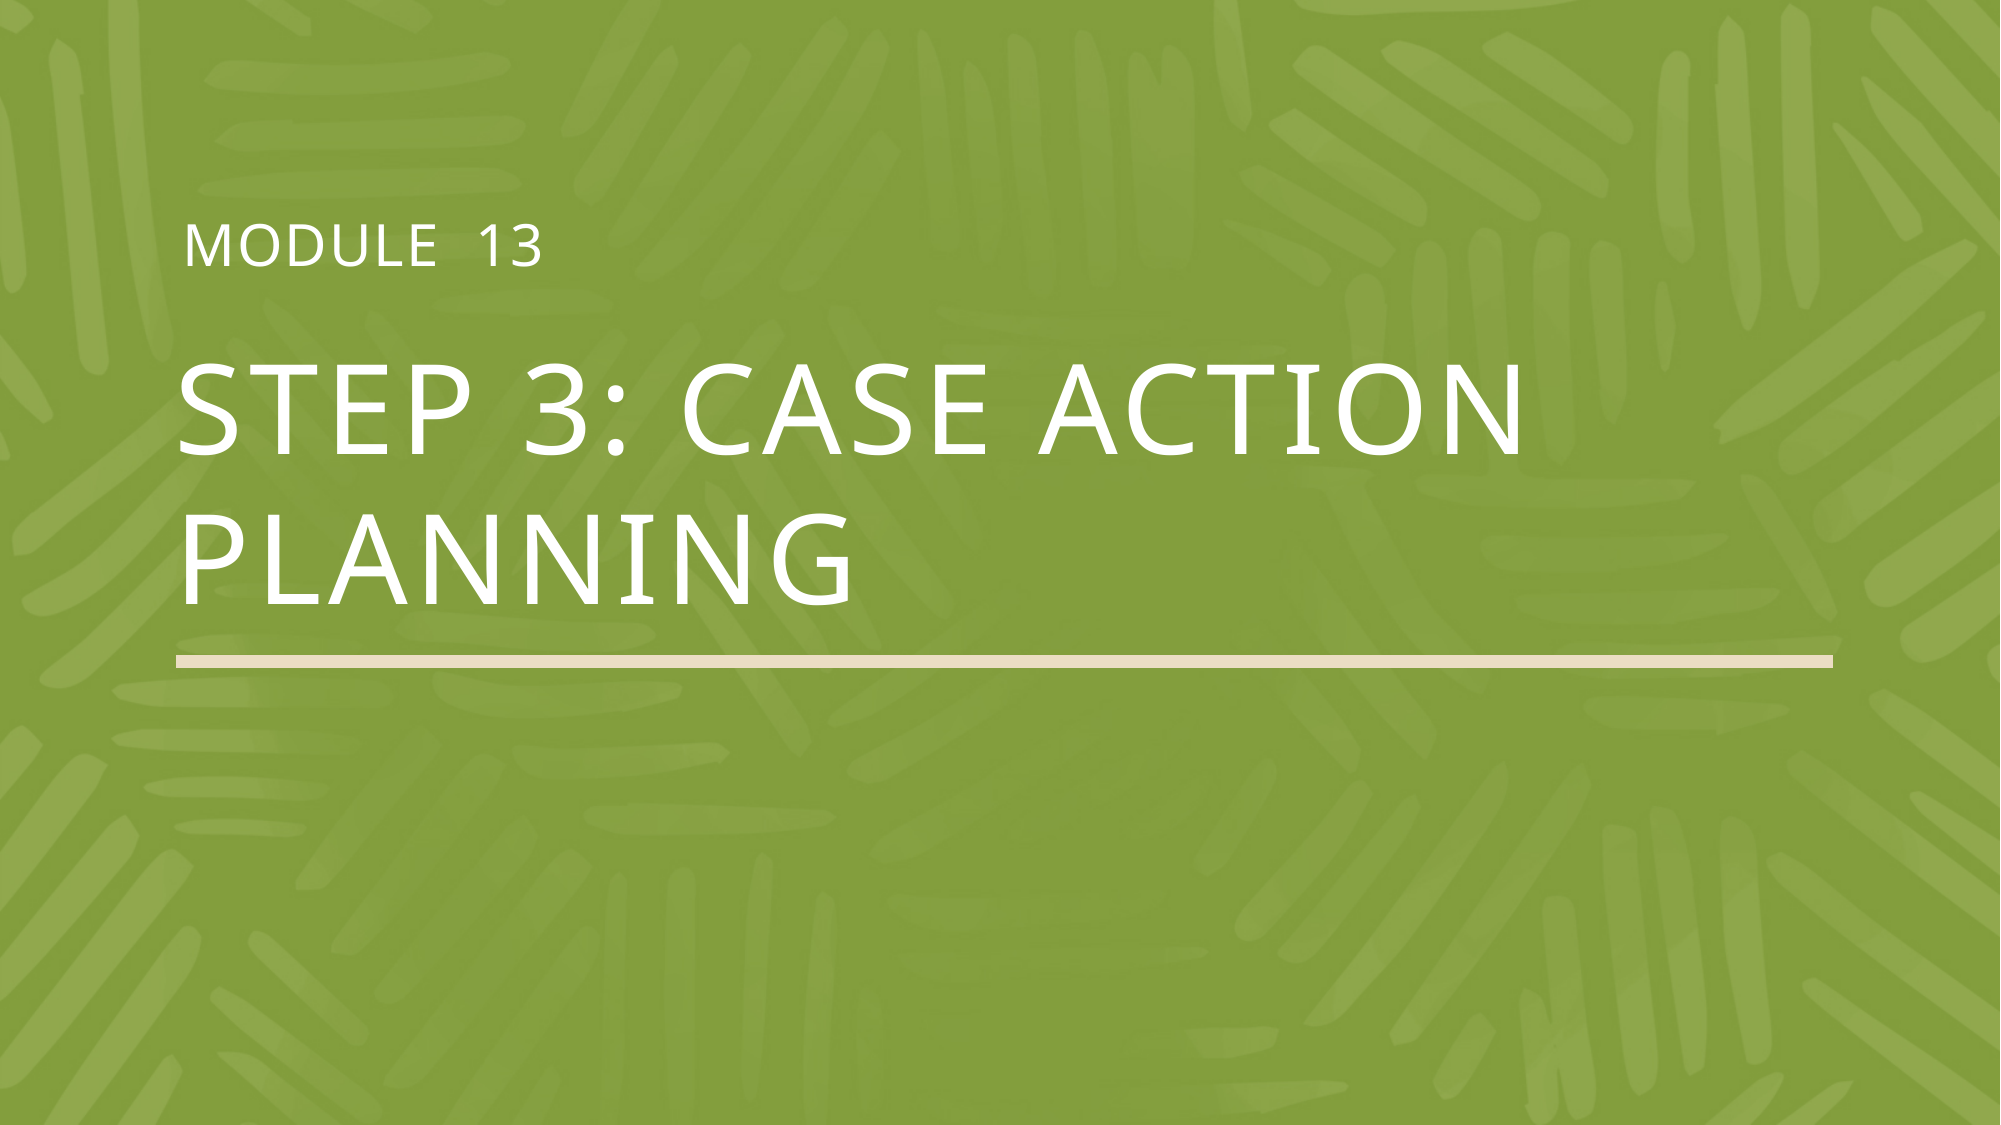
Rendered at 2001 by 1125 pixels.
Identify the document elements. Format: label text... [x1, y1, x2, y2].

list MODULE 13 [159, 207, 1855, 327]
title STEP 3: Case Action planning [159, 327, 1841, 673]
picture [0, 0, 2000, 1125]
